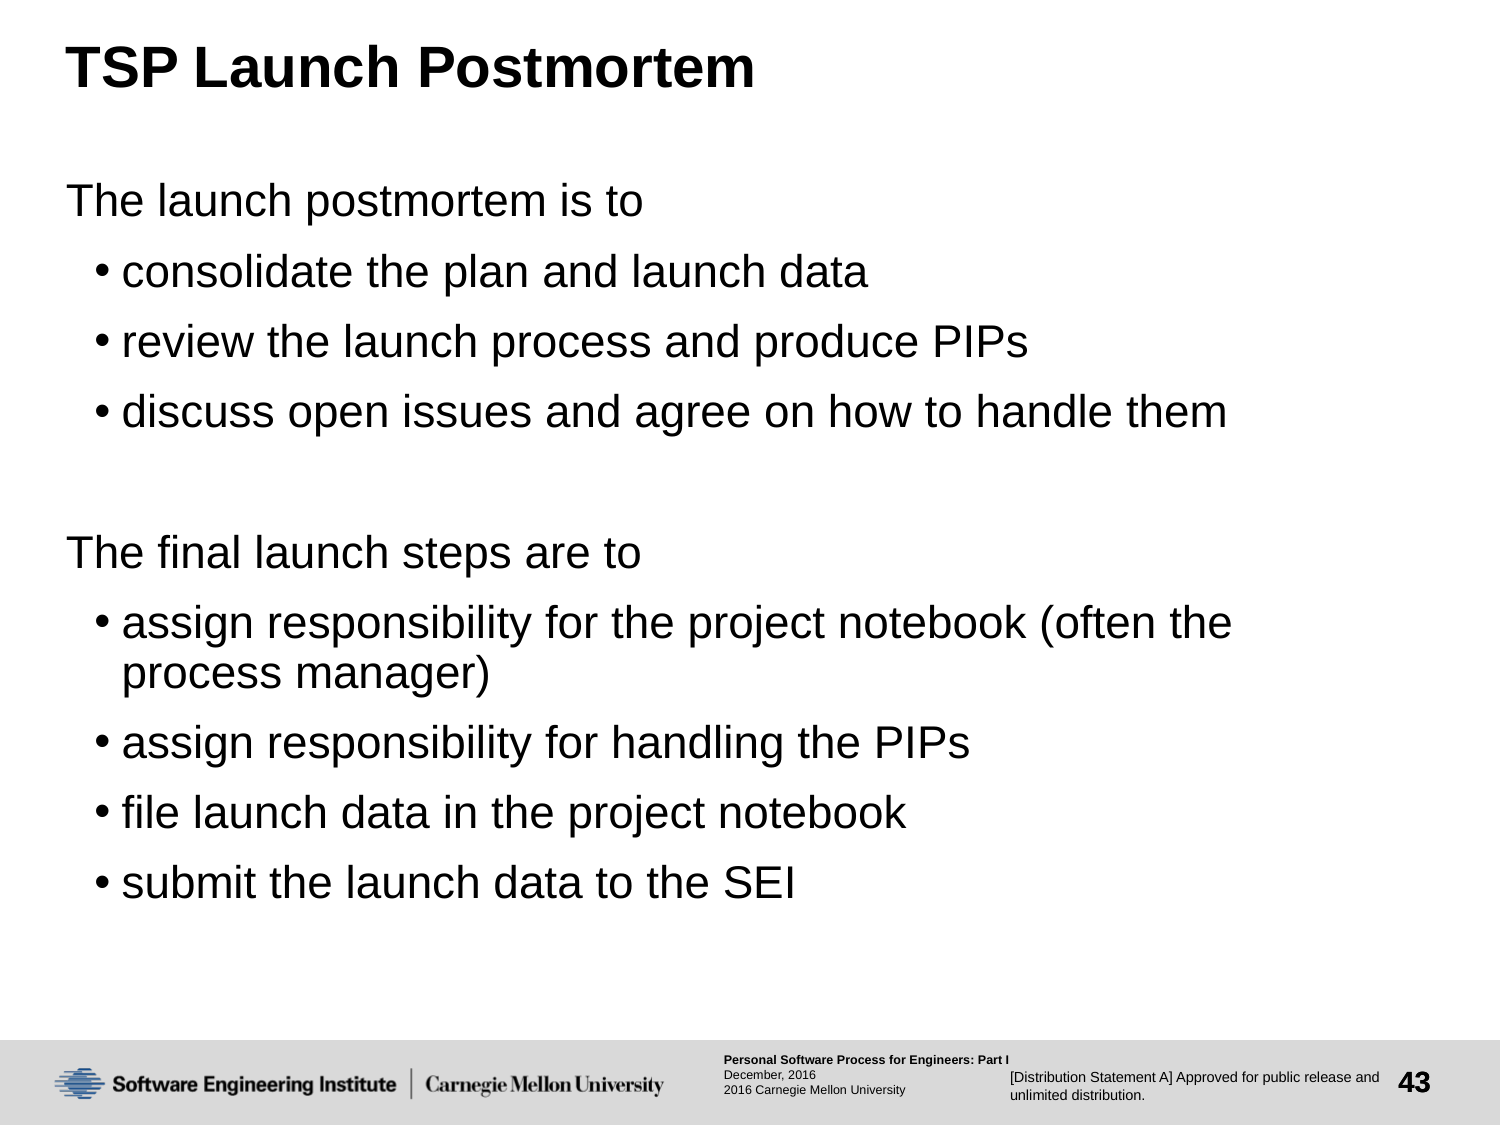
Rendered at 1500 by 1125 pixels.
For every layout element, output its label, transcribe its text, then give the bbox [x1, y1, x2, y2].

title TSP Launch Postmortem [65, 37, 1313, 148]
picture [46, 1061, 673, 1104]
list The launch postmortem is to consolidate the plan and launch data review the launch process and produce PIPs discuss open issues and agree on how to handle them The final launch steps are to assign responsibility for the project notebook (often the process manager) assign responsibility for handling the PIPs file launch data in the project notebook submit the launch data to the SEI [65, 177, 1431, 1000]
